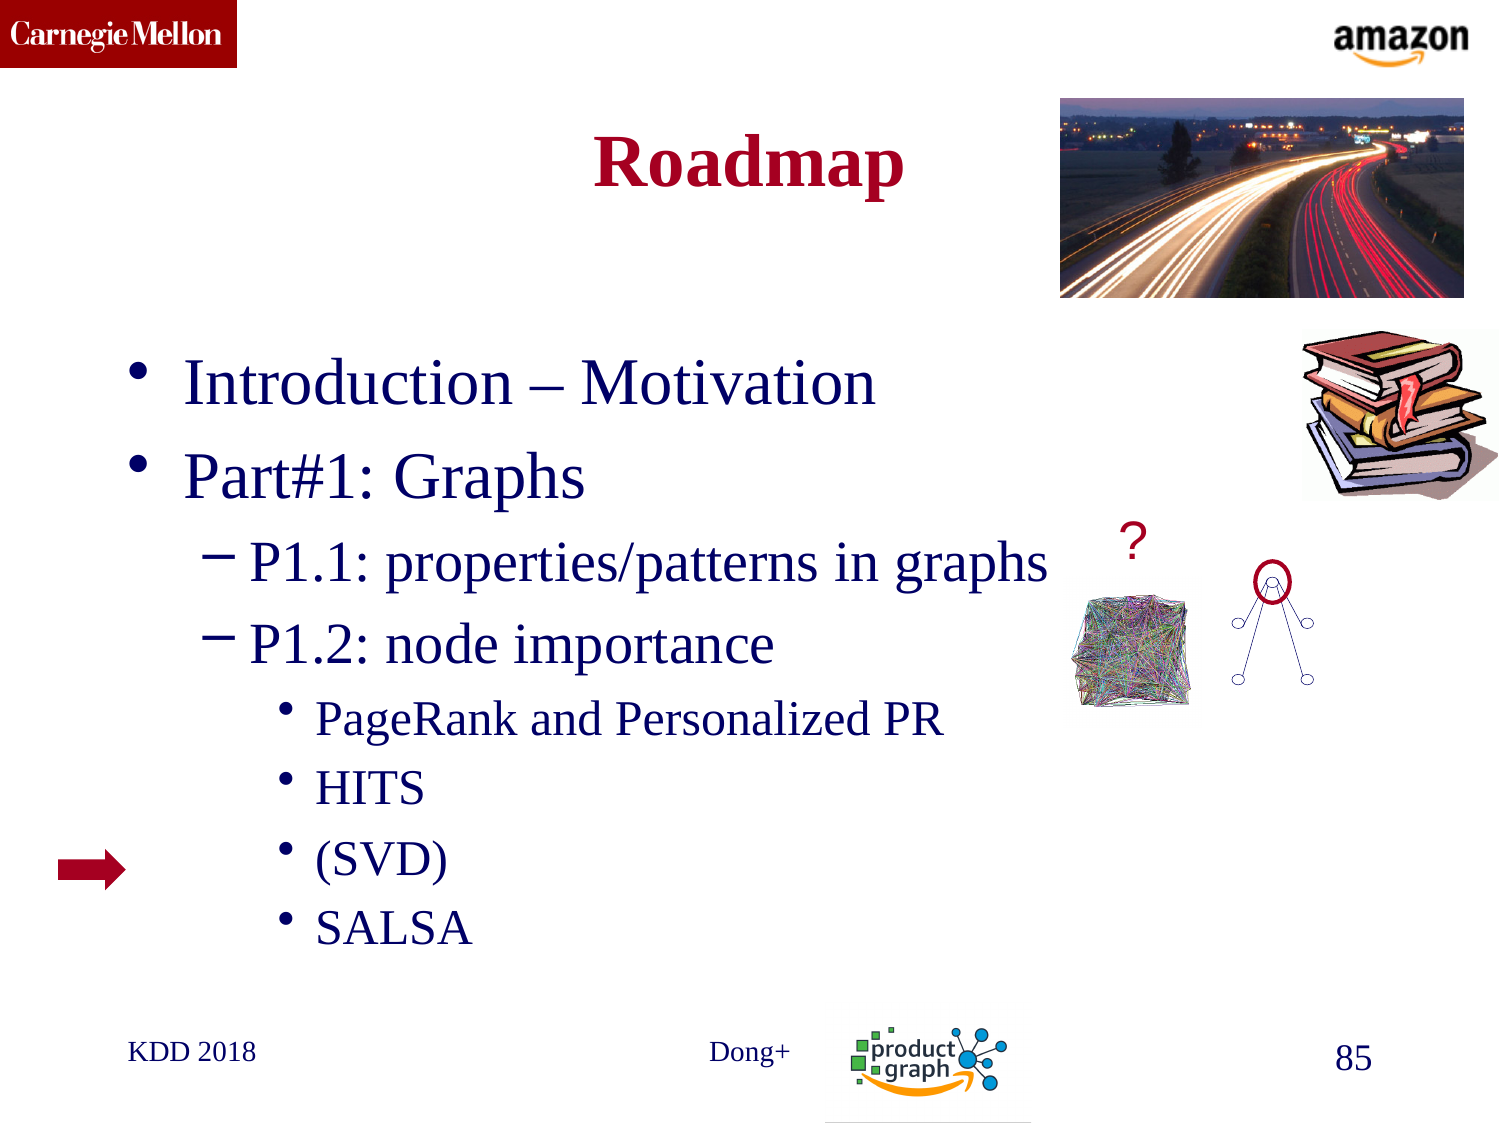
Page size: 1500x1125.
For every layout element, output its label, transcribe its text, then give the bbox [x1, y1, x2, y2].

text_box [1231, 576, 1314, 686]
text_box ? [1103, 497, 1164, 574]
title Roadmap [112, 99, 1058, 213]
list Introduction – Motivation Part#1: Graphs P1.1: properties/patterns in graphs P1.2: node importance PageRank and Personalized PR HITS (SVD) SALSA [112, 237, 1388, 1001]
text_box [1256, 561, 1289, 575]
picture [0, 0, 237, 68]
slide_number KDD 2018 [112, 1024, 426, 1101]
footer Dong+ [512, 1024, 988, 1101]
text_box [58, 848, 126, 891]
picture [1060, 98, 1464, 299]
slide_number 85 [1074, 1024, 1388, 1101]
picture [1302, 329, 1499, 501]
picture [1063, 576, 1202, 729]
picture [1322, 4, 1484, 88]
